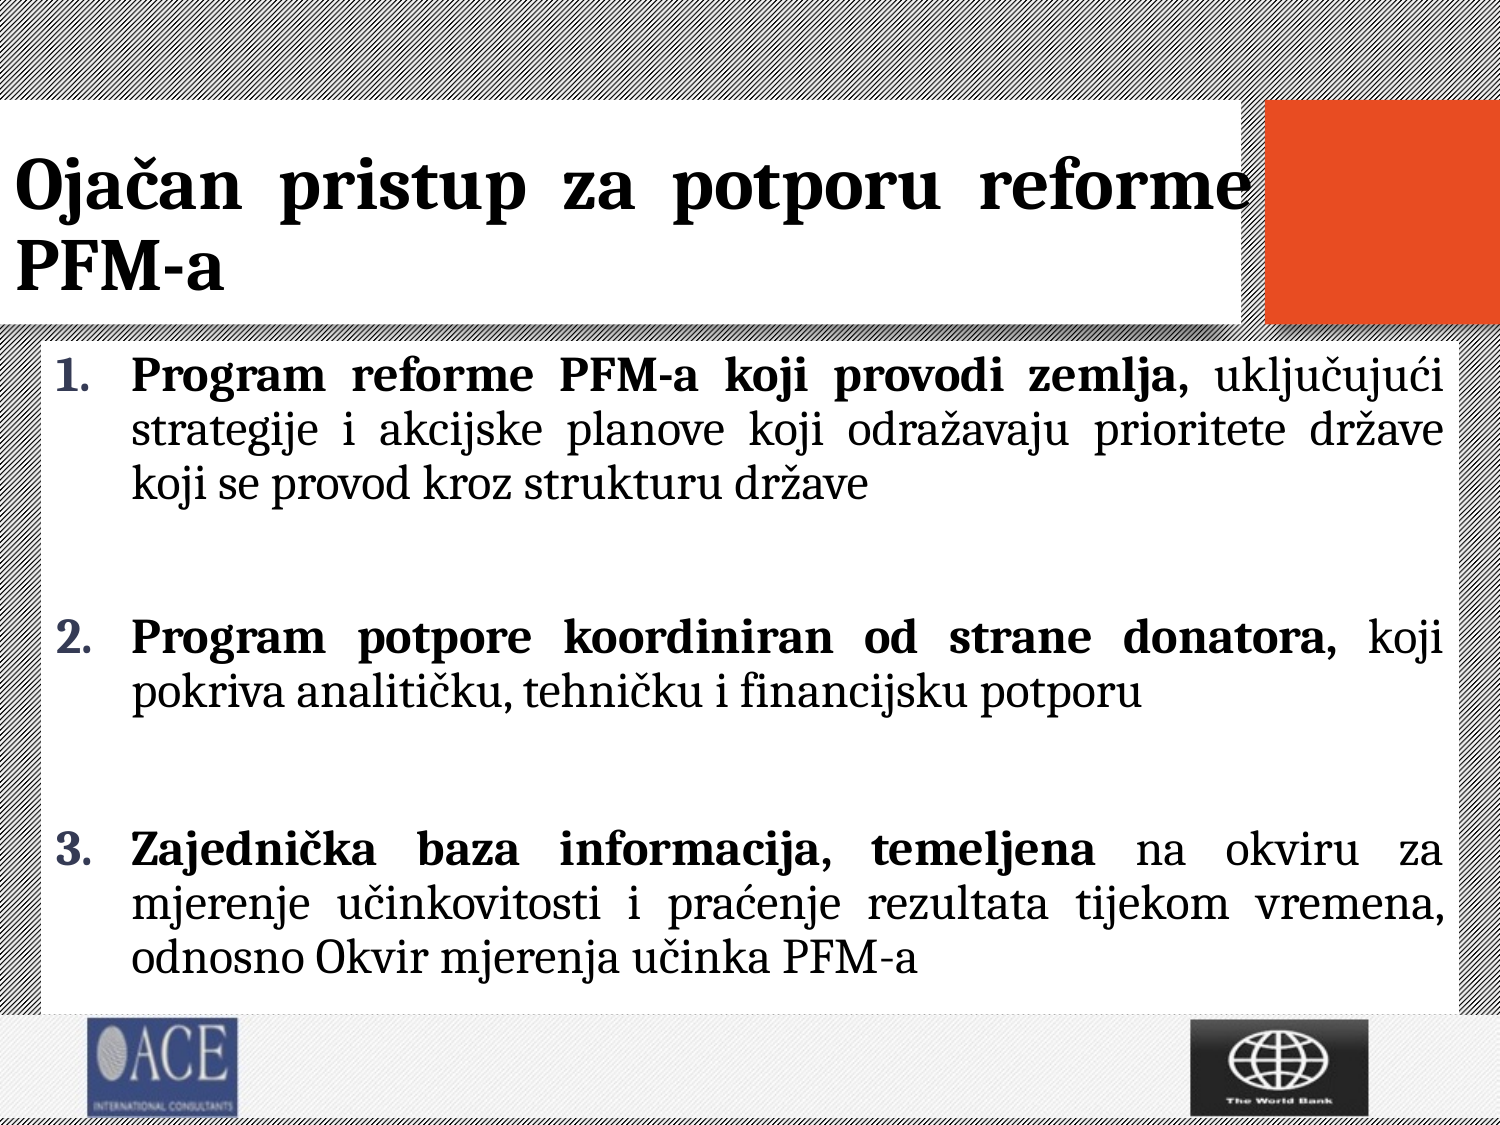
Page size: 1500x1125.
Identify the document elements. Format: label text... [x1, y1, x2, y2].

picture [0, 315, 1500, 1125]
list Program reforme PFM-a koji provodi zemlja, uključujući strategije i akcijske planove koji odražavaju prioritete države koji se provod kroz strukturu države Program potpore koordiniran od strane donatora, koji pokriva analitičku, tehničku i financijsku potporu Zajednička baza informacija, temeljena na okviru za mjerenje učinkovitosti i praćenje rezultata tijekom vremena, odnosno Okvir mjerenja učinka PFM-a [40, 340, 1460, 1015]
title Ojačan pristup za potporu reforme PFM-a [0, 136, 1271, 315]
picture [0, 0, 1500, 136]
